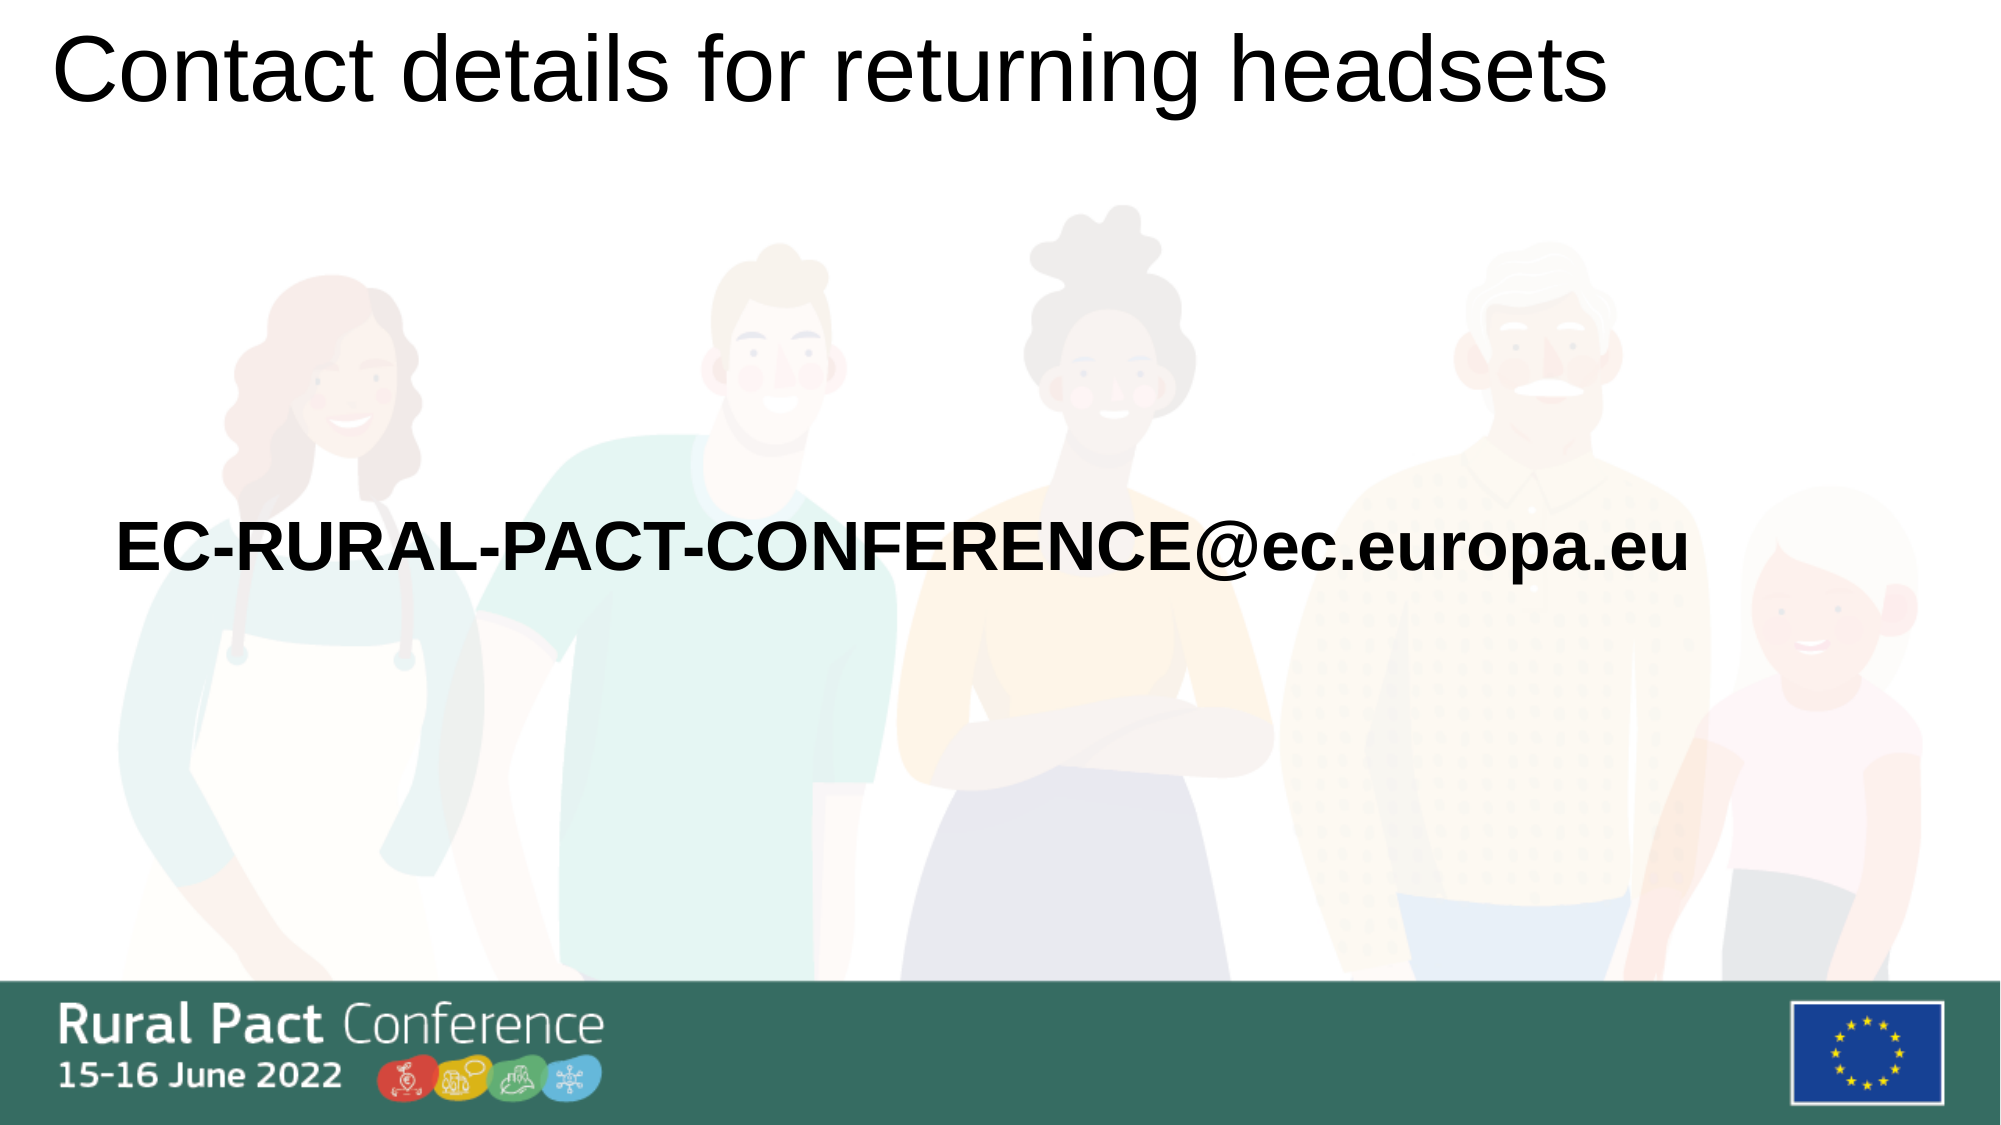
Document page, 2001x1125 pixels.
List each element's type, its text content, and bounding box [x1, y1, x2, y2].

title Contact details for returning headsets [36, 0, 1978, 130]
title EC-RURAL-PACT-CONFERENCE@ec.europa.eu [100, 464, 2000, 594]
picture [0, 0, 2001, 1125]
